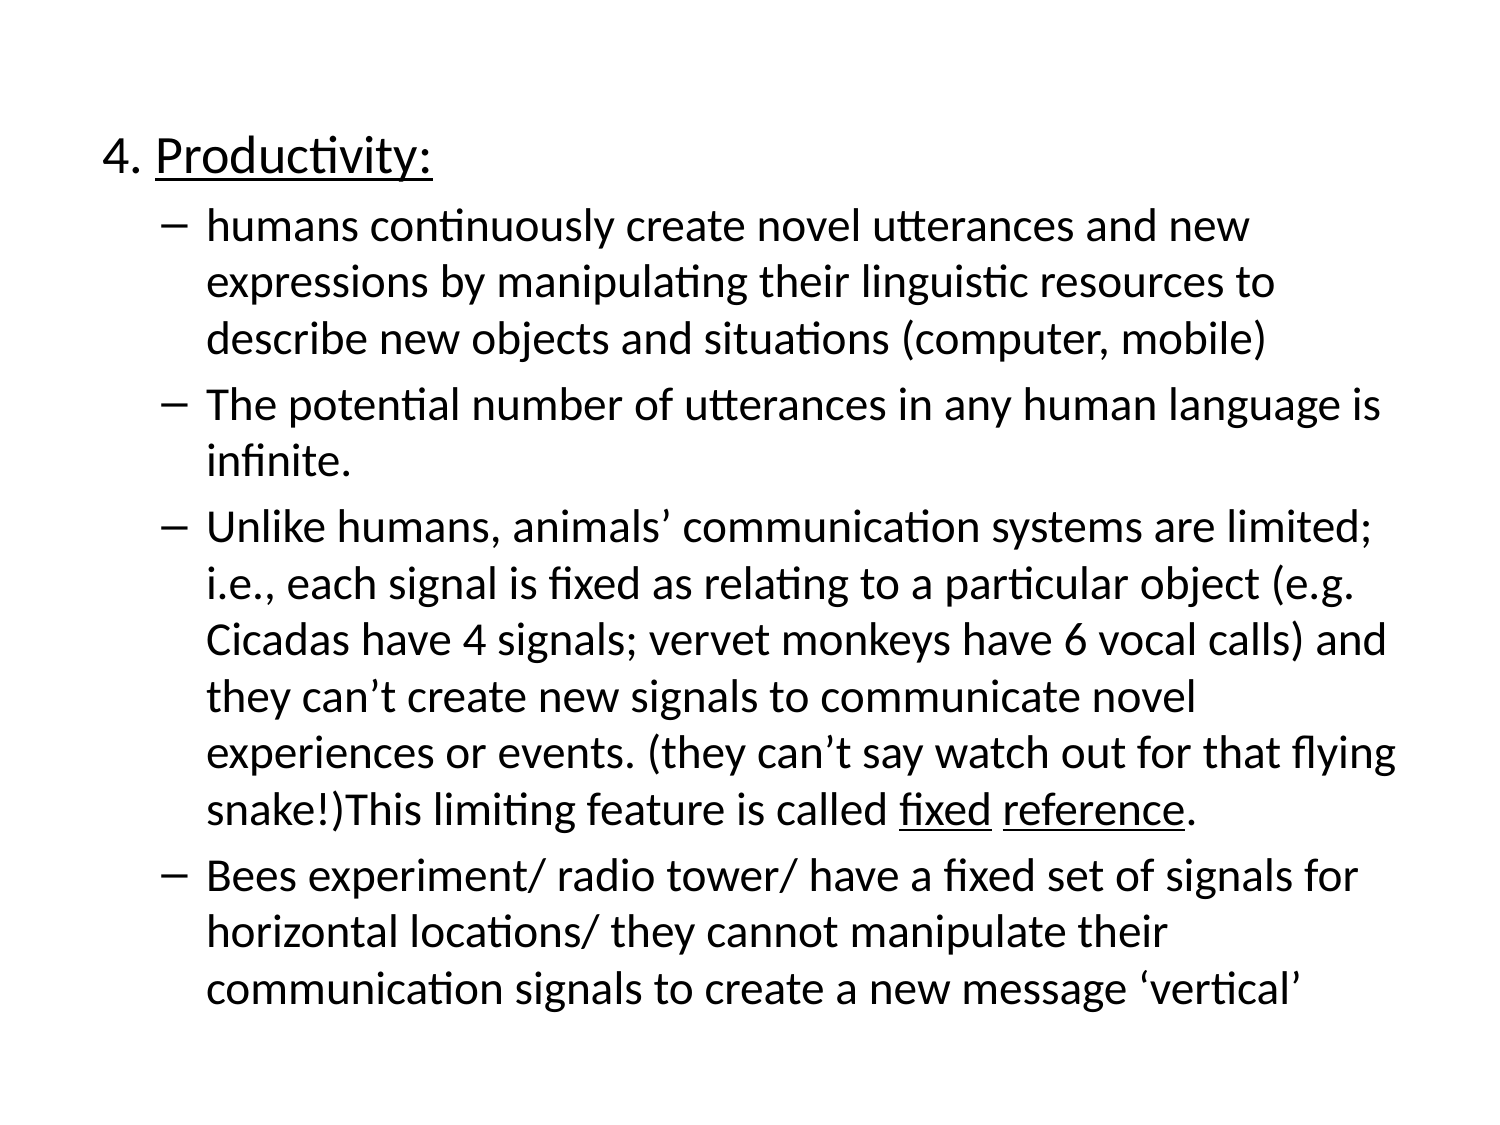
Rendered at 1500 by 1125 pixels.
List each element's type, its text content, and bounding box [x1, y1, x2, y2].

list 4. Productivity: humans continuously create novel utterances and new expressions by manipulating their linguistic resources to describe new objects and situations (computer, mobile) The potential number of utterances in any human language is infinite. Unlike humans, animals’ communication systems are limited; i.e., each signal is fixed as relating to a particular object (e.g. Cicadas have 4 signals; vervet monkeys have 6 vocal calls) and they can’t create new signals to communicate novel experiences or events. (they can’t say watch out for that flying snake!)This limiting feature is called fixed reference. Bees experiment/ radio tower/ have a fixed set of signals for horizontal locations/ they cannot manipulate their communication signals to create a new message ‘vertical’ [75, 112, 1425, 1038]
